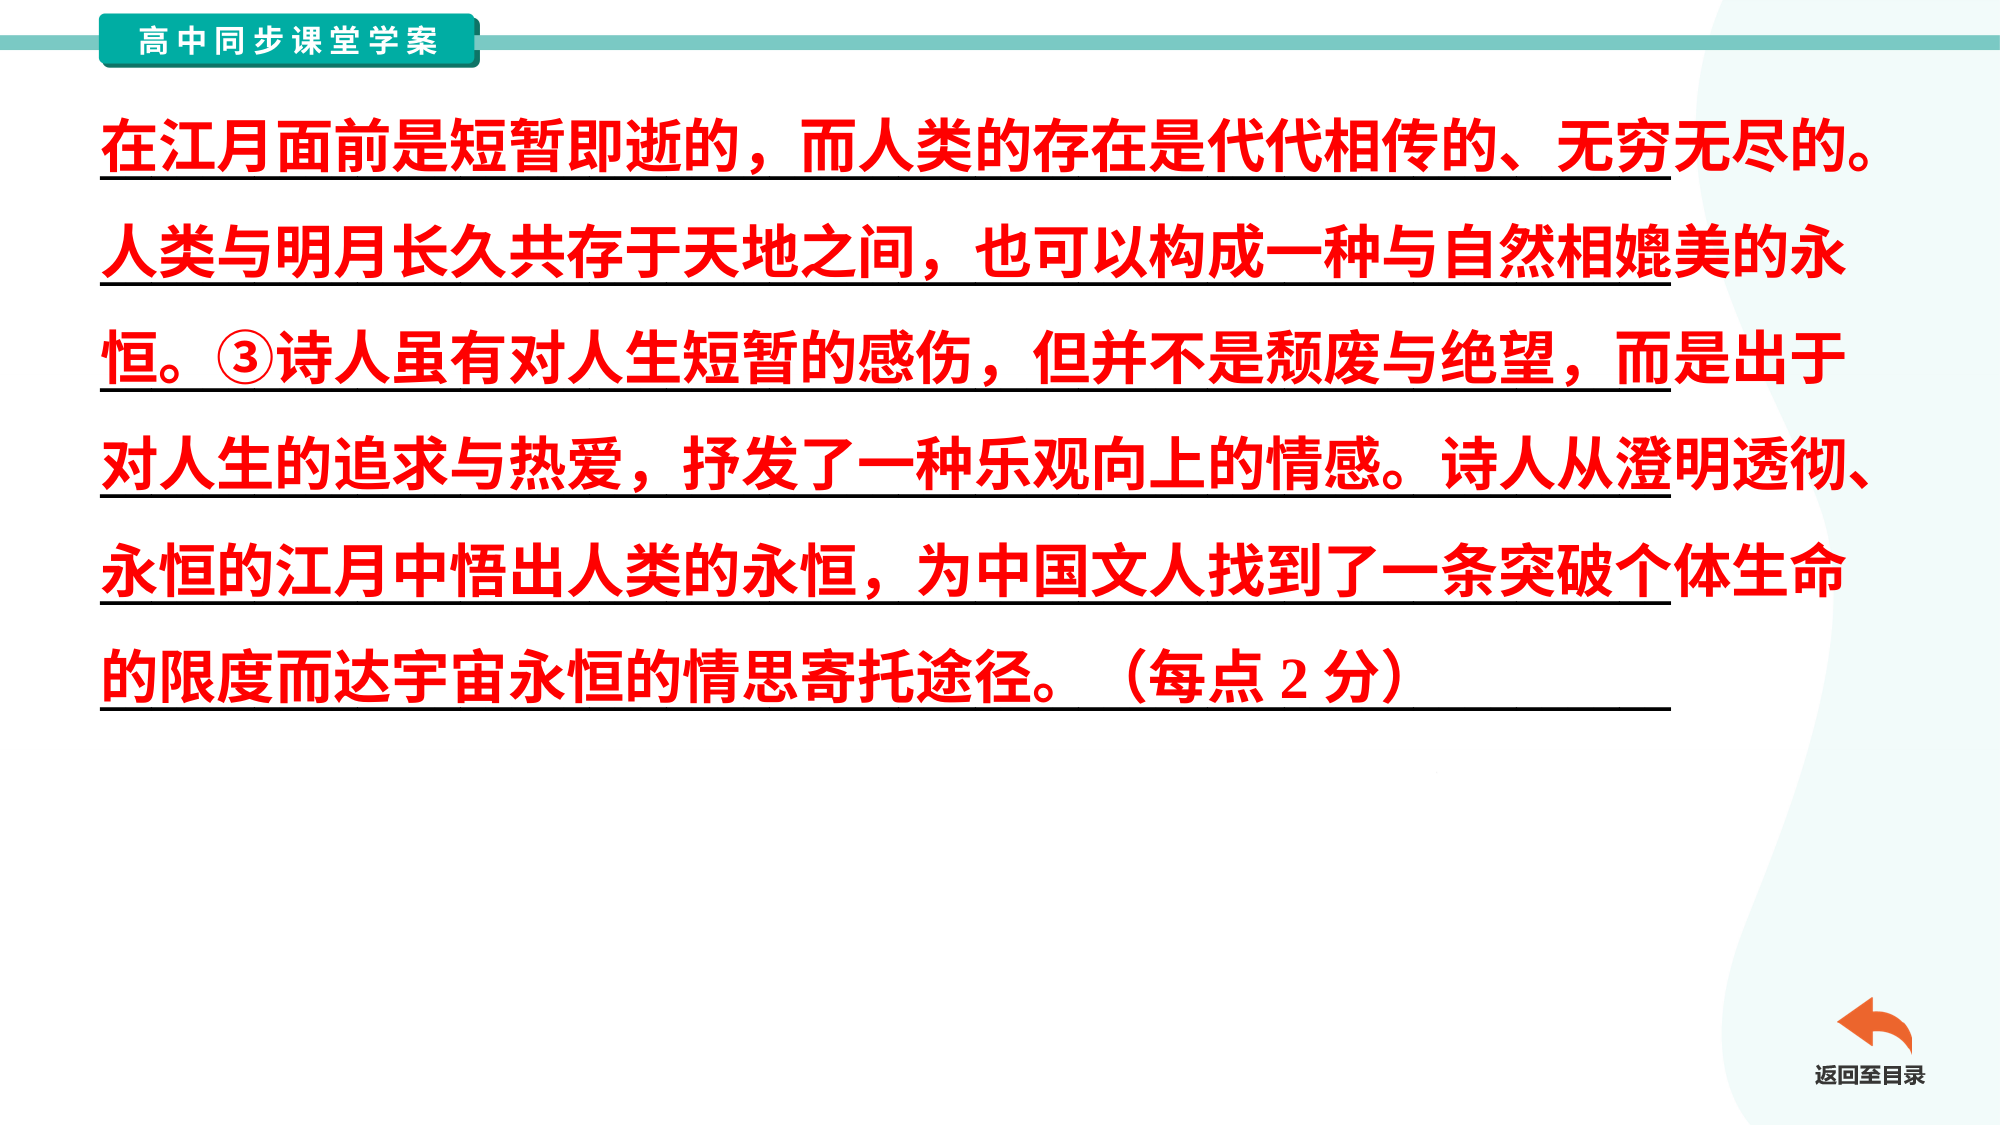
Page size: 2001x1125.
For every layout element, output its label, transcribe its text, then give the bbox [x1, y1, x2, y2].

picture [0, 0, 2000, 1125]
text_box 在江月面前是短暂即逝的，而人类的存在是代代相传的、无穷无尽的。 人类与明月长久共存于天地之间，也可以构成一种与自然相媲美的永 恒。③诗人虽有对人生短暂的感伤，但并不是颓废与绝望，而是出于 对人生的追求与热爱，抒发了一种乐观向上的情感。诗人从澄明透彻、 永恒的江月中悟出人类的永恒，为中国文人找到了一条突破个体生命 的限度而达宇宙永恒的情思寄托途径。（每点2分） [100, 72, 1899, 711]
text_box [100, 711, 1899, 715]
